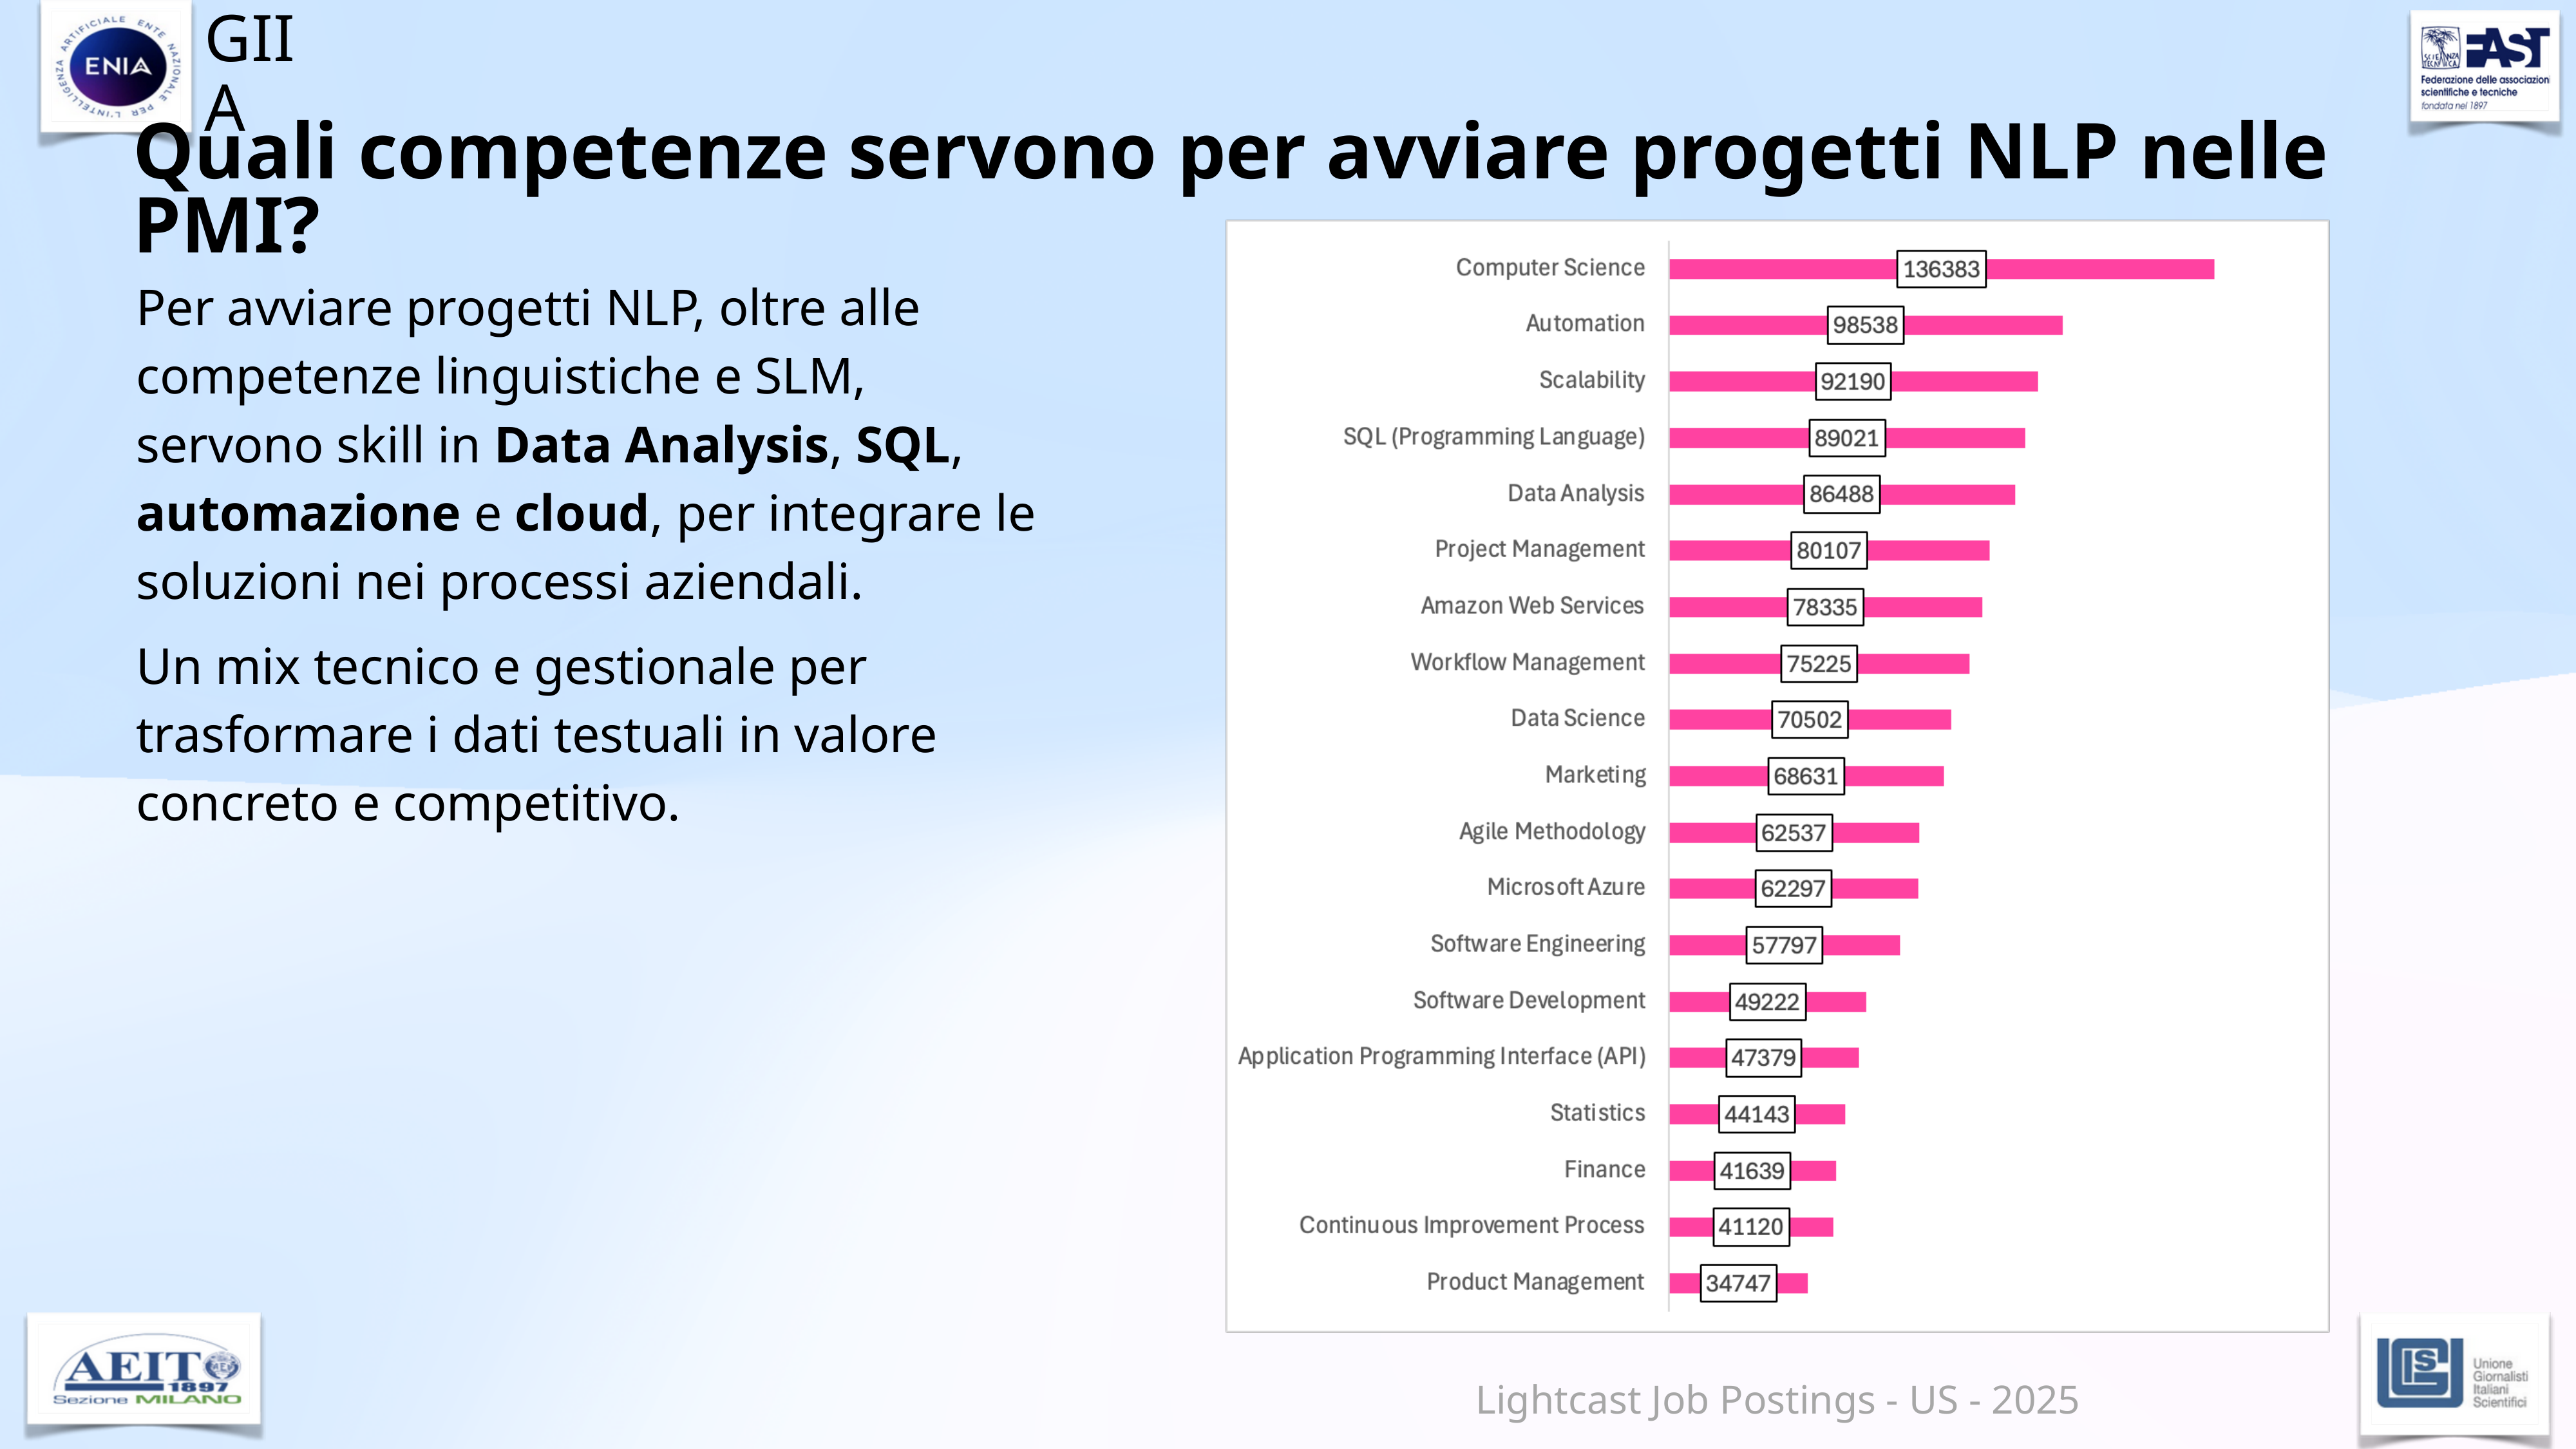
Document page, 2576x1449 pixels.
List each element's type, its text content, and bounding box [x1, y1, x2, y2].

text_box Lightcast Job Postings - US - 2025 [1466, 1365, 2262, 1432]
picture [0, 0, 2576, 1449]
text_box Per avviare progetti NLP, oltre alle competenze linguistiche e SLM, servono skill in Data Analysis, SQL, automazione e cloud, per integrare le soluzioni nei processi aziendali. Un mix tecnico e gestionale per trasformare i dati testuali in valore concreto e competitivo. [86, 257, 1109, 841]
title Quali competenze servono per avviare progetti NLP nelle PMI? [127, 114, 2449, 266]
